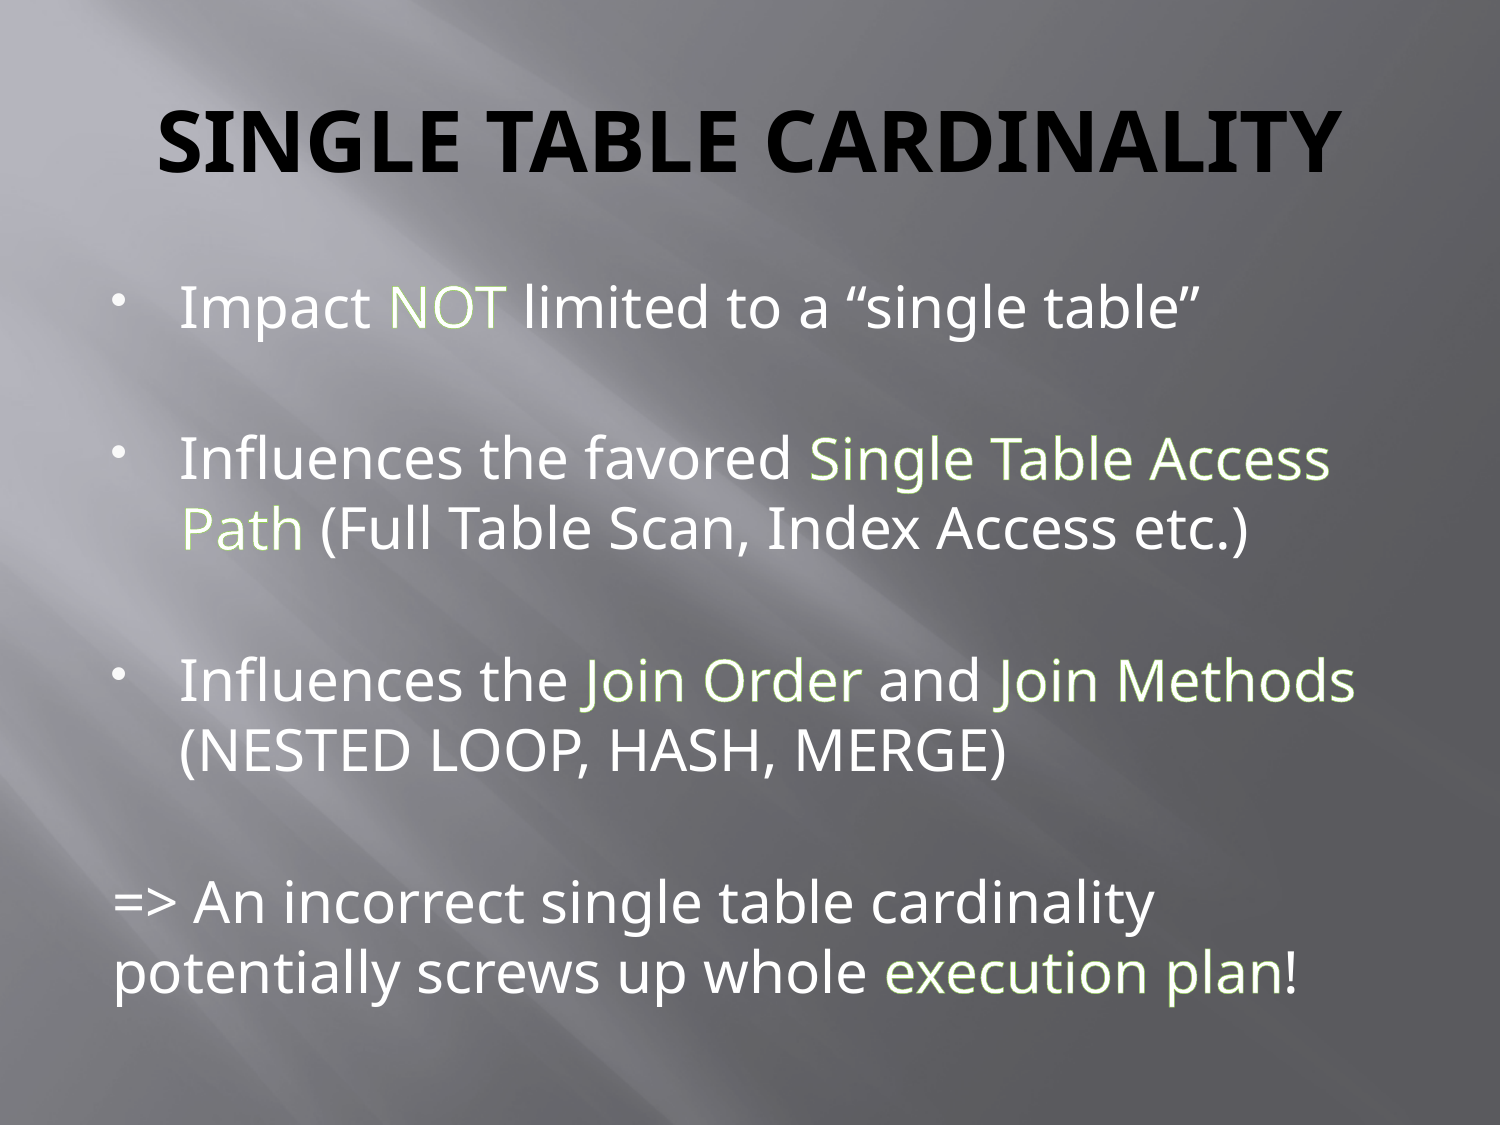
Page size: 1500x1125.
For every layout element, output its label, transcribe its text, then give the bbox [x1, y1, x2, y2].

title SINGLE TABLE CARDINALITY [75, 45, 1425, 233]
list Impact NOT limited to a “single table” Influences the favored Single Table Access Path (Full Table Scan, Index Access etc.) Influences the Join Order and Join Methods (NESTED LOOP, HASH, MERGE) => An incorrect single table cardinality potentially screws up whole execution plan! [75, 262, 1425, 1035]
